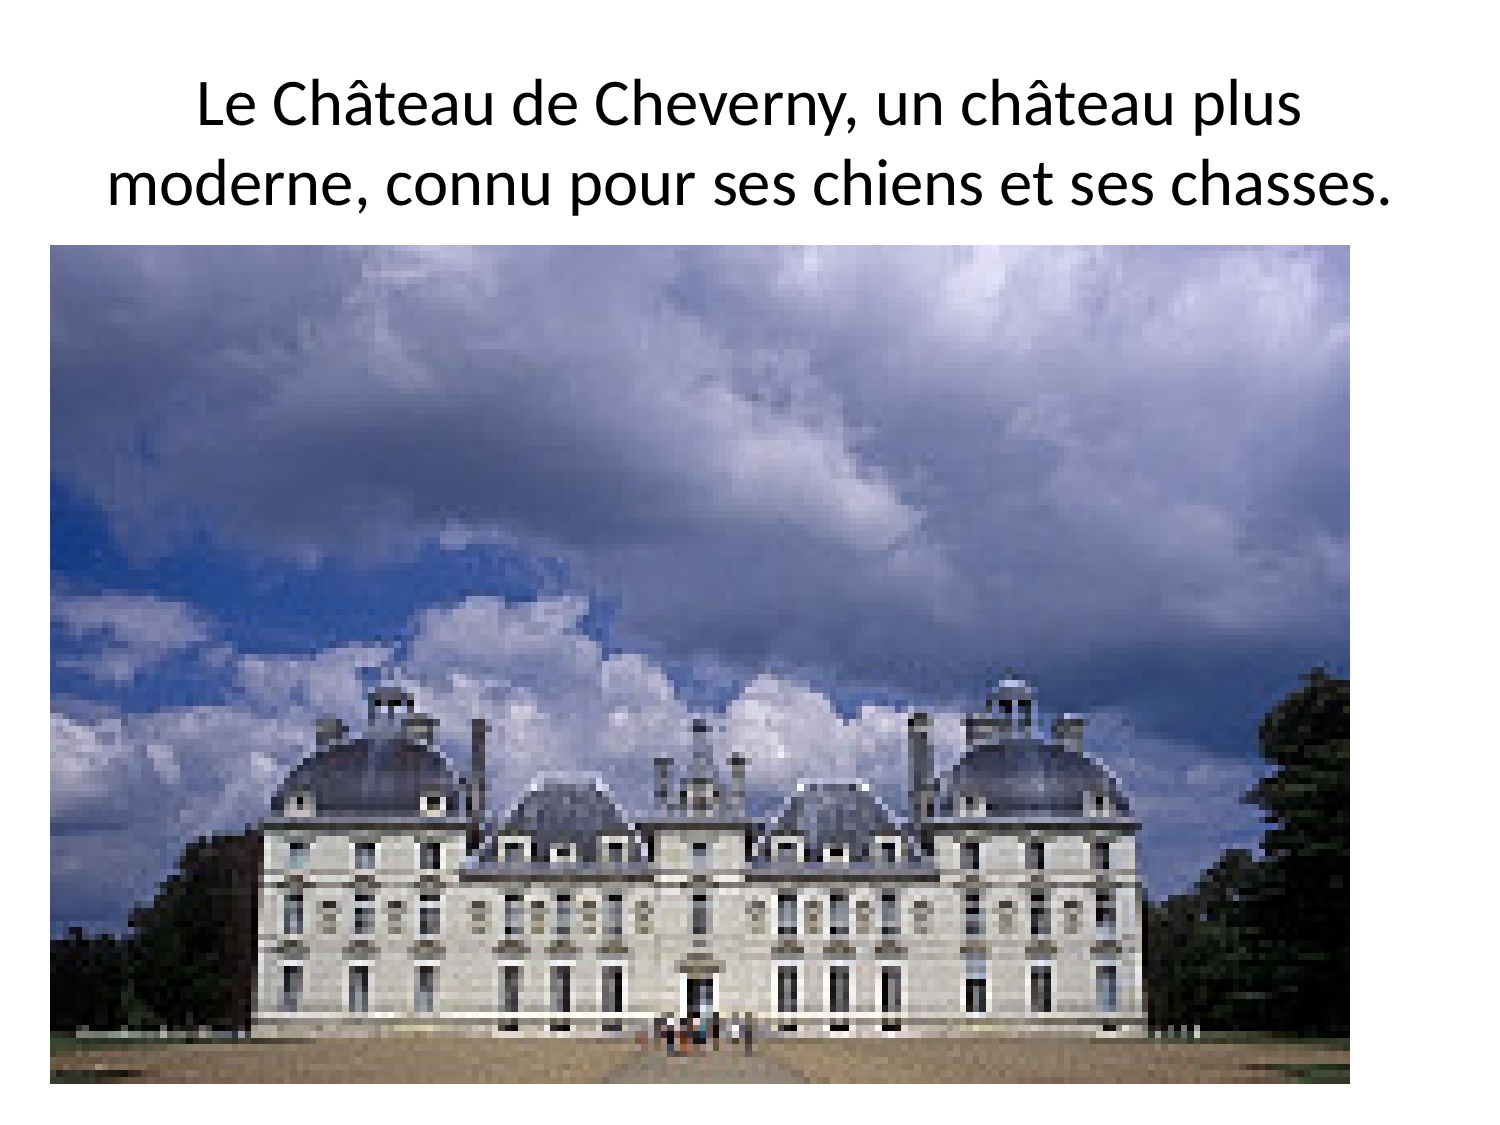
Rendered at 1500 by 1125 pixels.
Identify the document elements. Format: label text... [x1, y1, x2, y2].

picture [49, 245, 1351, 1085]
title Le Château de Cheverny, un château plus moderne, connu pour ses chiens et ses chasses. [74, 44, 1426, 233]
